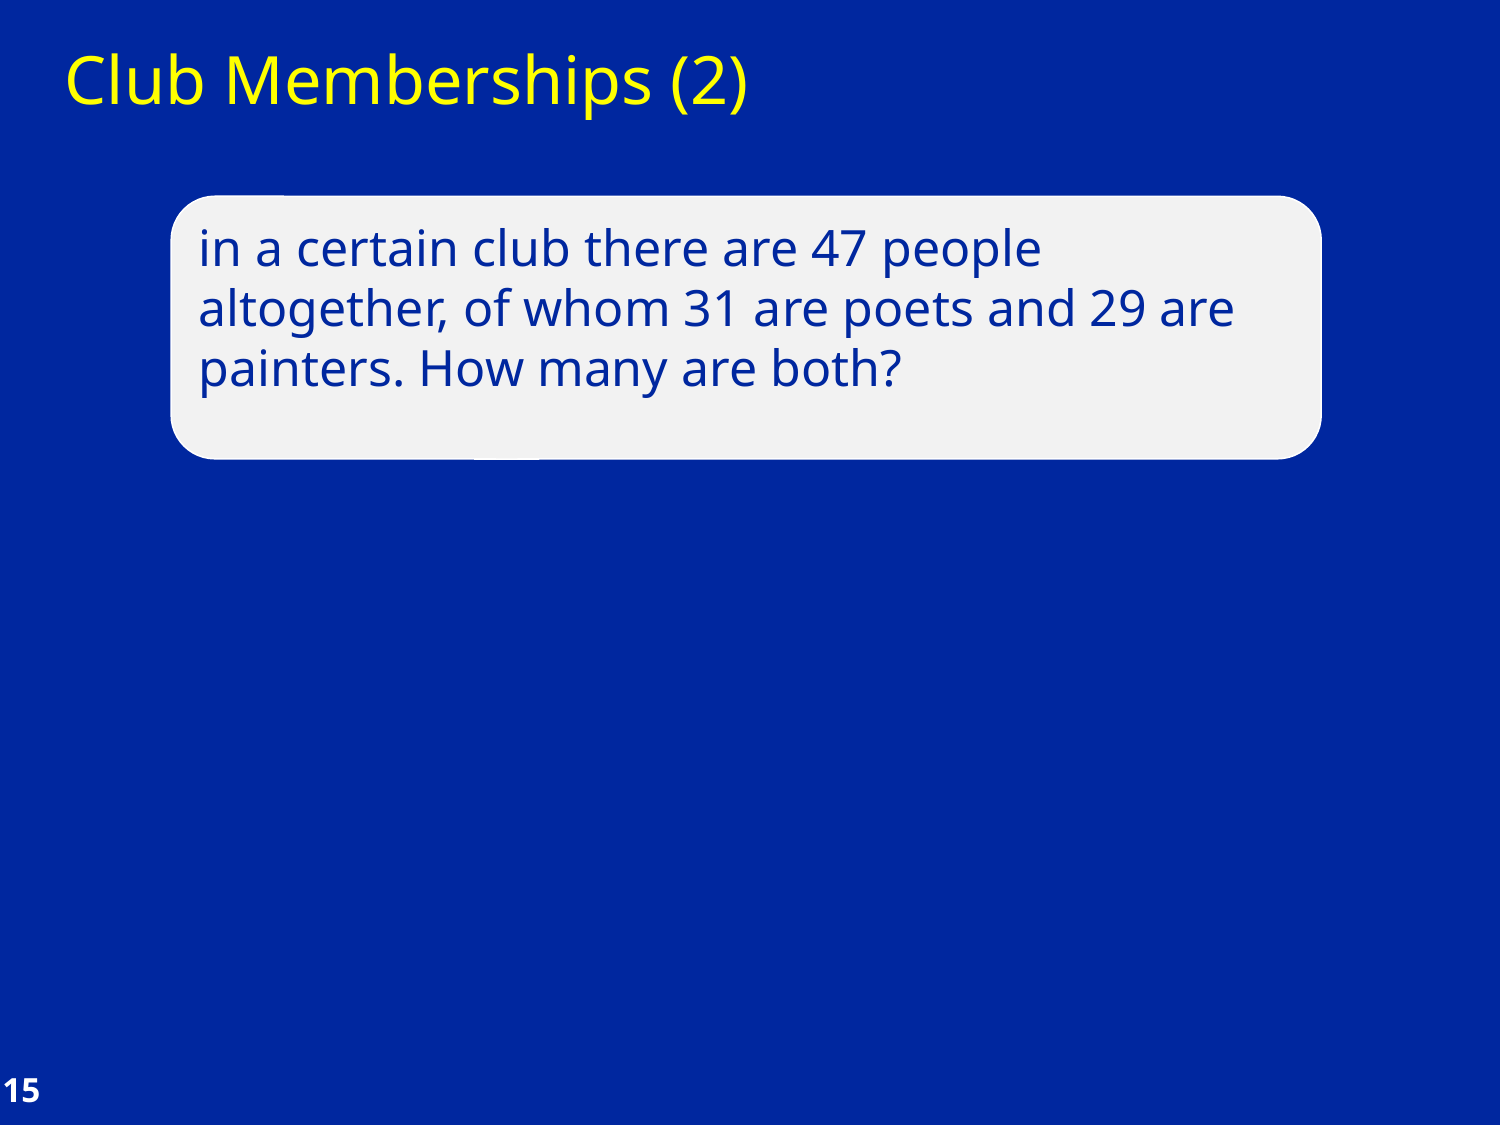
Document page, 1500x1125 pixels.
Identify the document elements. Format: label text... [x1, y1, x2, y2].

text_box in a certain club there are 47 people altogether, of whom 31 are poets and 29 are painters. How many are both? [171, 196, 1322, 460]
title Club Memberships (2) [49, 24, 1326, 126]
